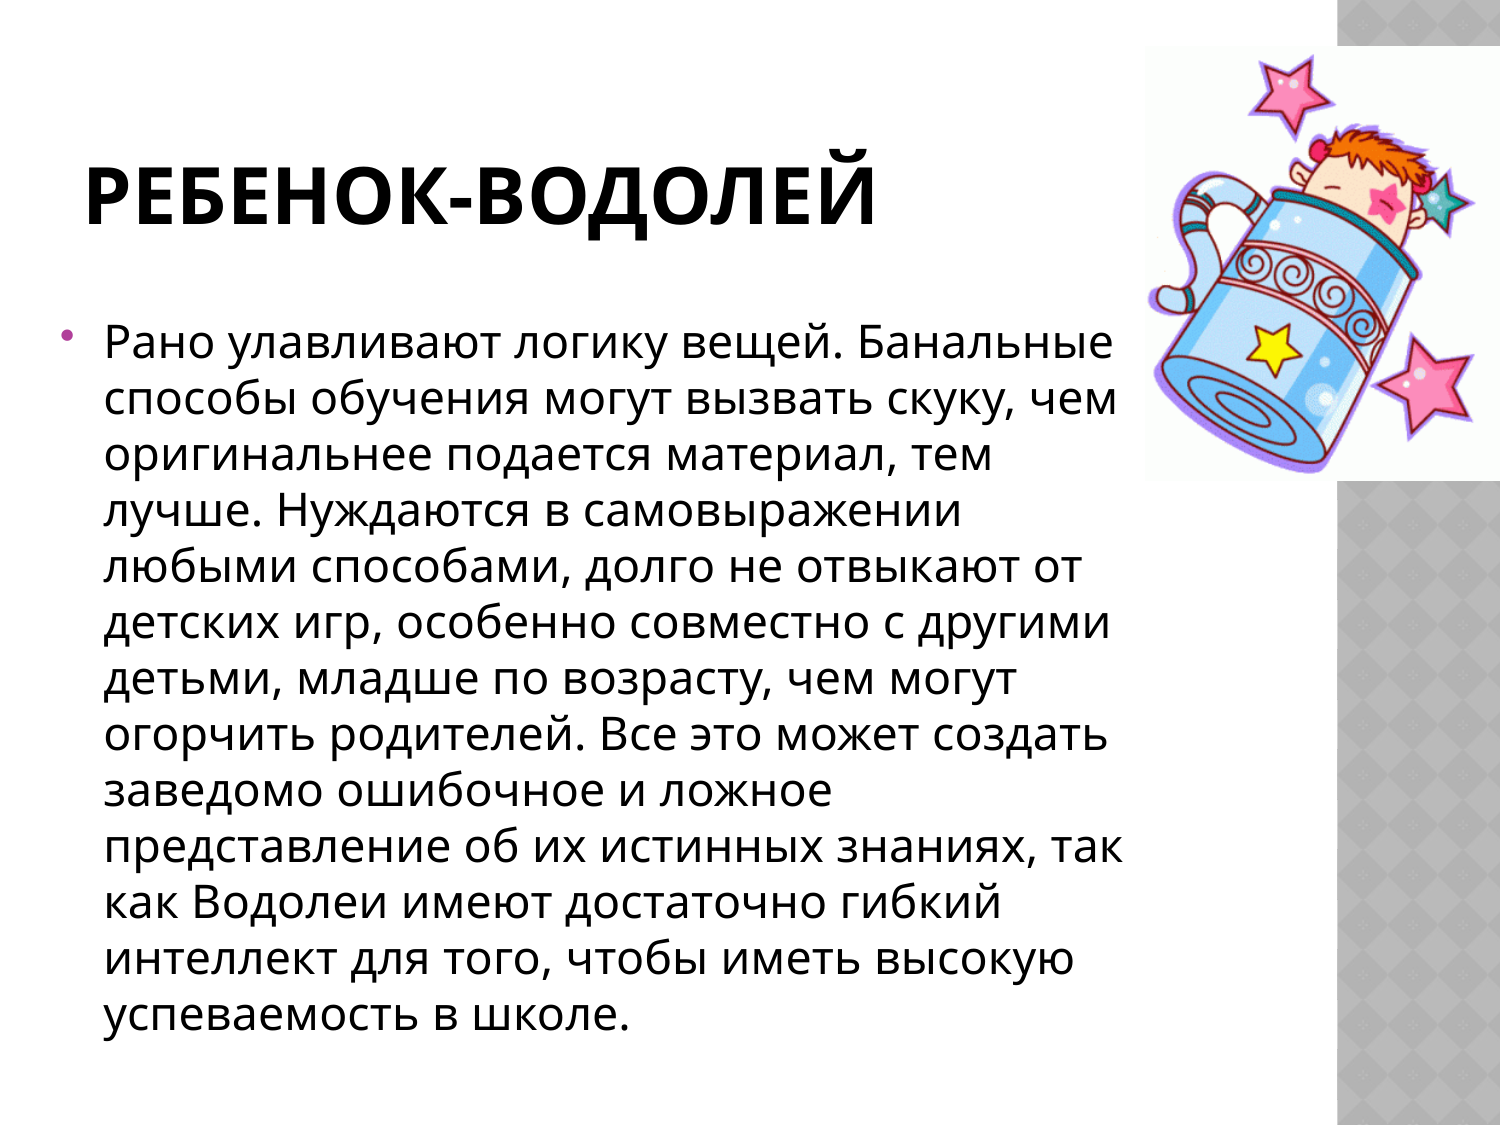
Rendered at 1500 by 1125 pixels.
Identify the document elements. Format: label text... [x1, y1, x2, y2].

list Рано улавливают логику вещей. Банальные способы обучения могут вызвать скуку, чем оригинальнее подается материал, тем лучше. Нуждаются в самовыражении любыми способами, долго не отвыкают от детских игр, особенно совместно с другими детьми, младше по возрасту, чем могут огорчить родителей. Все это может создать заведомо ошибочное и ложное представление об их истинных знаниях, так как Водолеи имеют достаточно гибкий интеллект для того, чтобы иметь высокую успеваемость в школе. [46, 304, 1181, 1049]
title Ребенок-водолей [75, 52, 1139, 240]
picture [1145, 46, 1500, 481]
